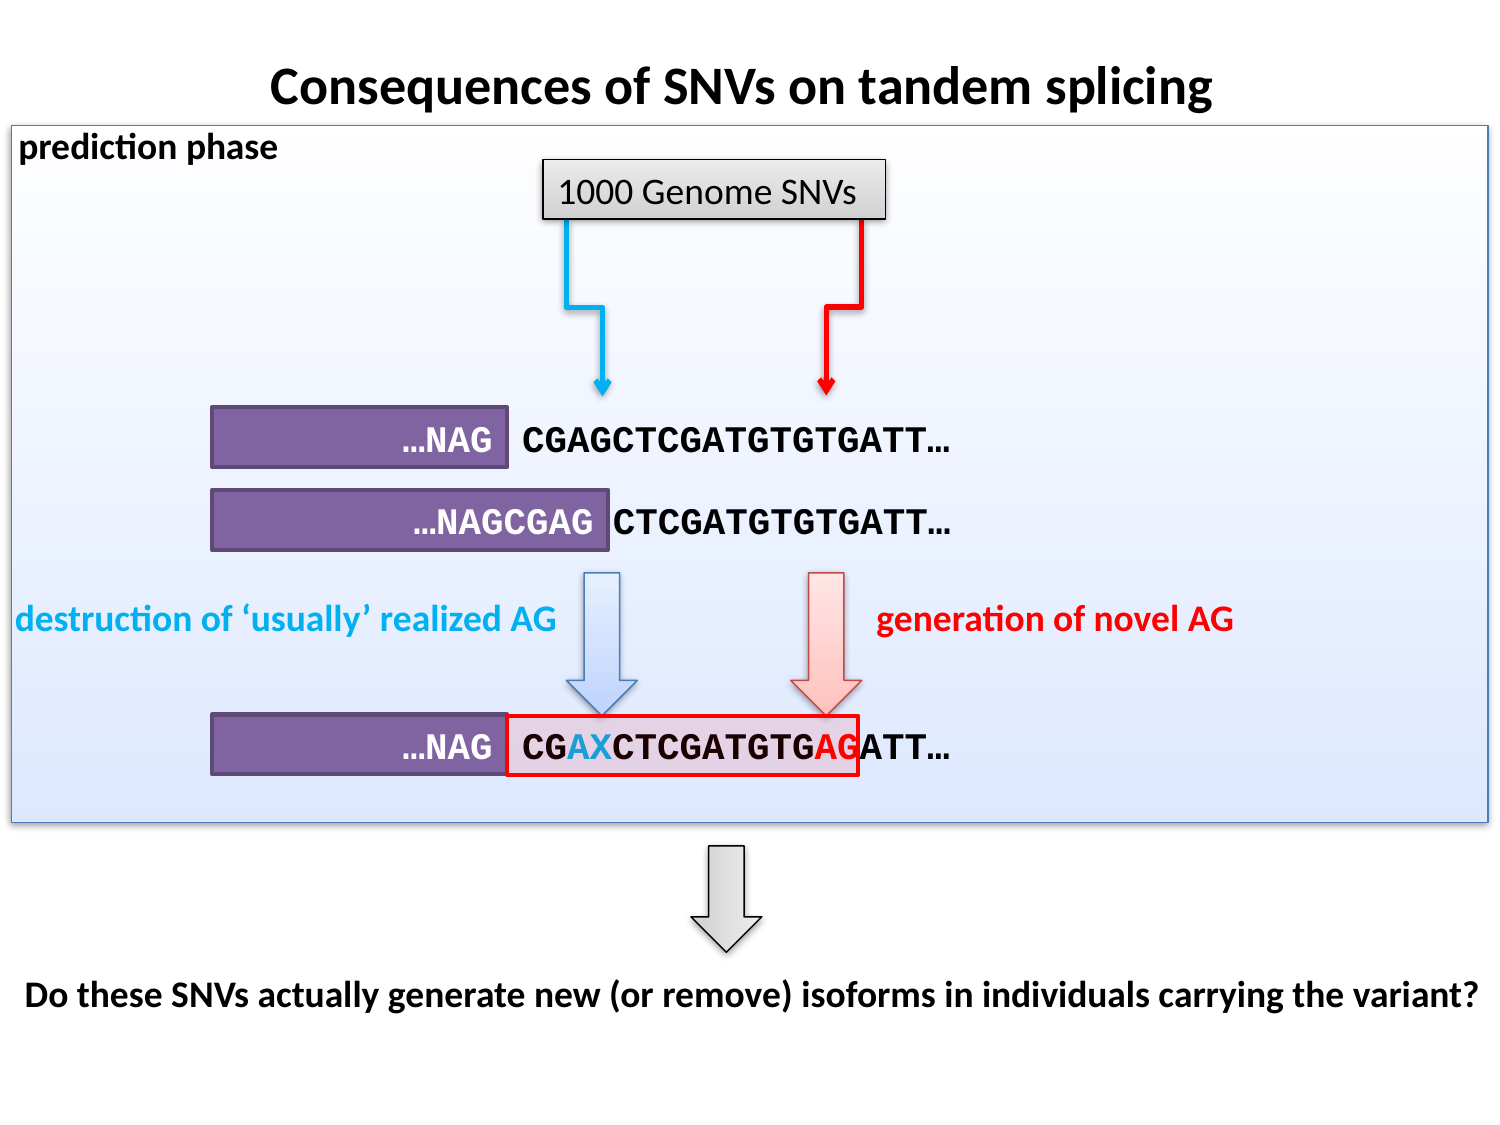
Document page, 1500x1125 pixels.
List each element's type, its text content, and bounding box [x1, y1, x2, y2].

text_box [495, 289, 674, 326]
text_box [690, 845, 763, 953]
text_box …NAG [210, 405, 505, 469]
text_box Consequences of SNVs on tandem splicing [256, 42, 1230, 123]
text_box 1000 Genome SNVs [542, 159, 886, 220]
text_box CGAGCTCGATGTGTGATT… [505, 405, 970, 469]
text_box prediction phase [3, 114, 294, 175]
text_box Do these SNVs actually generate new (or remove) isoforms in individuals carrying the variant? [0, 962, 1500, 1023]
text_box [11, 125, 1489, 823]
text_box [0, 489, 1252, 776]
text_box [755, 288, 933, 325]
